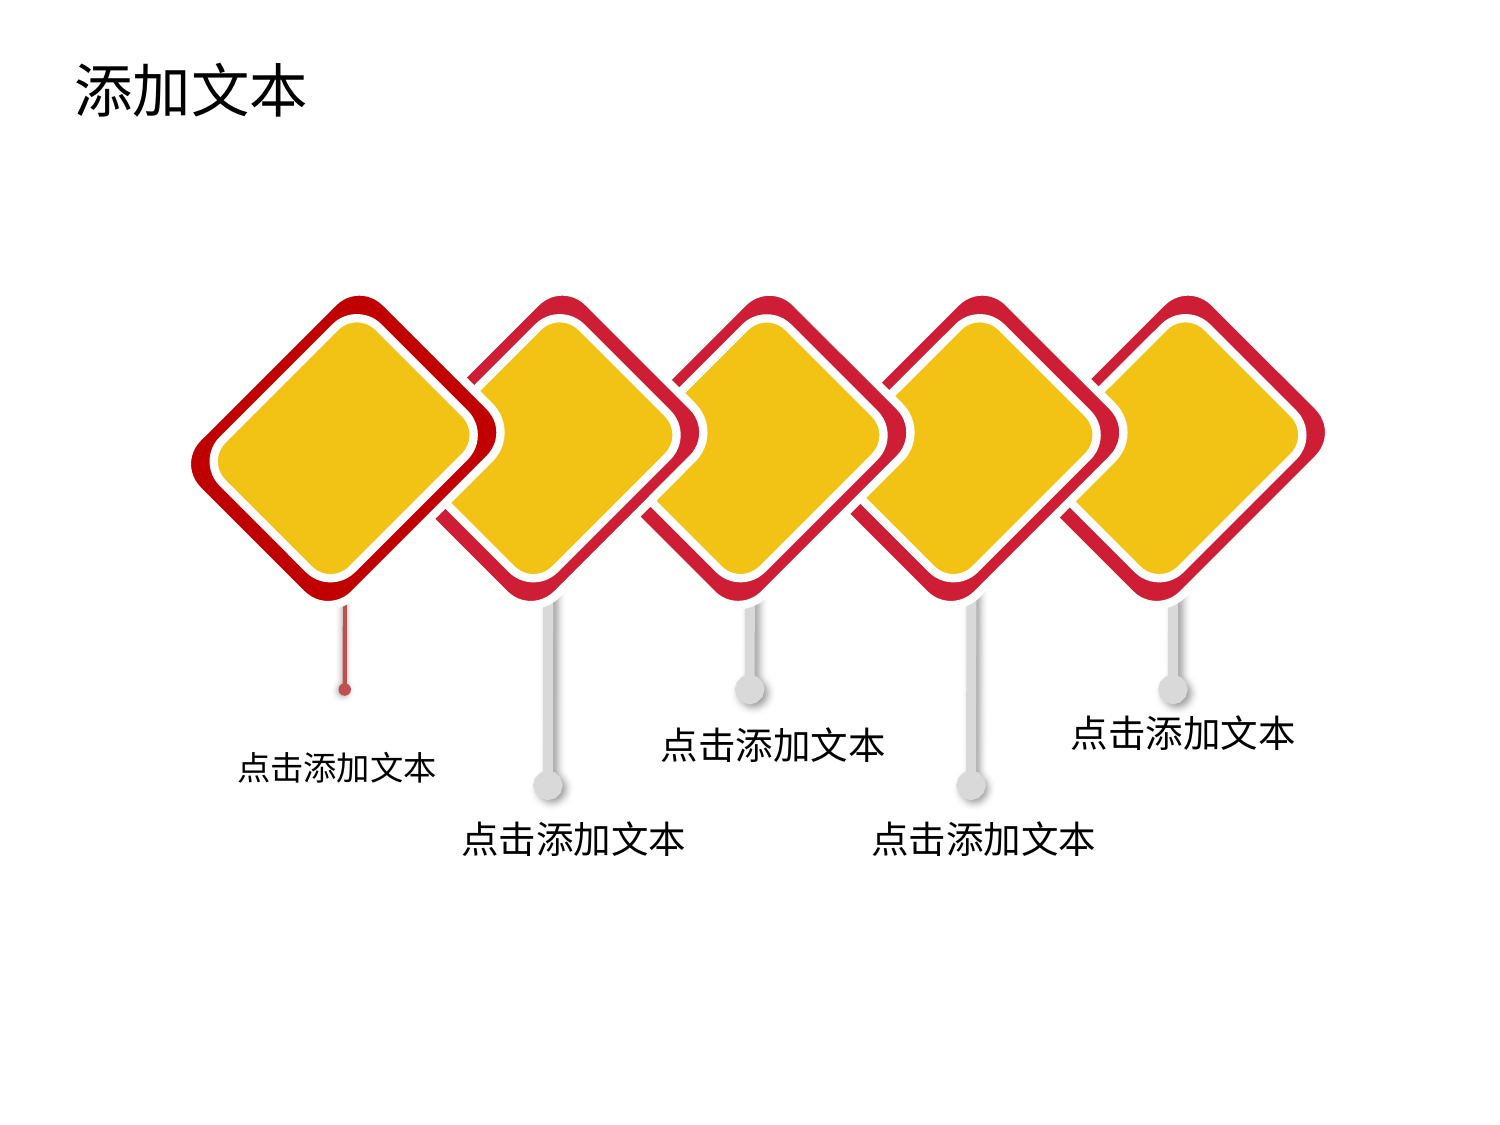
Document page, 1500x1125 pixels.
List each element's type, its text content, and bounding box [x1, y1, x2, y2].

text_box 添加文本 [60, 46, 323, 132]
text_box 点击添加文本 [856, 808, 1112, 869]
text_box 点击添加文本 [446, 808, 702, 869]
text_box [210, 337, 1306, 789]
